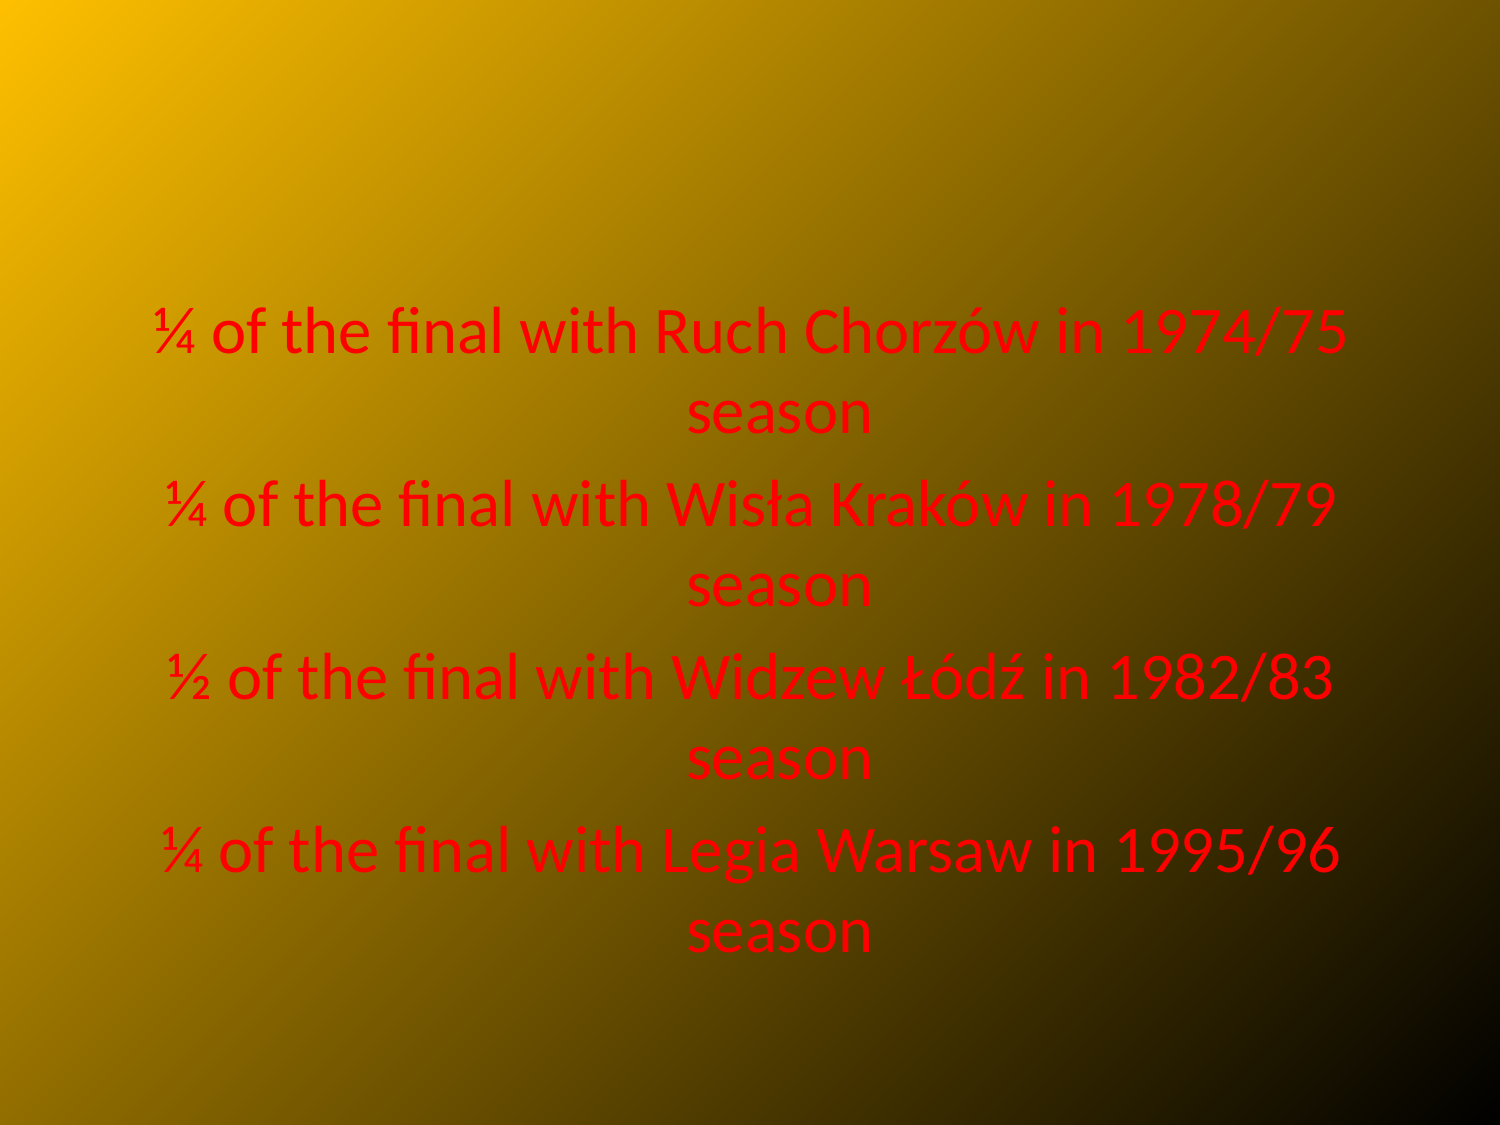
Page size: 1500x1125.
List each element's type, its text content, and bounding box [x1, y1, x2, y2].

list ¼ of the final with Ruch Chorzów in 1974/75 season ¼ of the final with Wisła Kraków in 1978/79 season ½ of the final with Widzew Łódź in 1982/83 season ¼ of the final with Legia Warsaw in 1995/96 season [76, 278, 1427, 1022]
